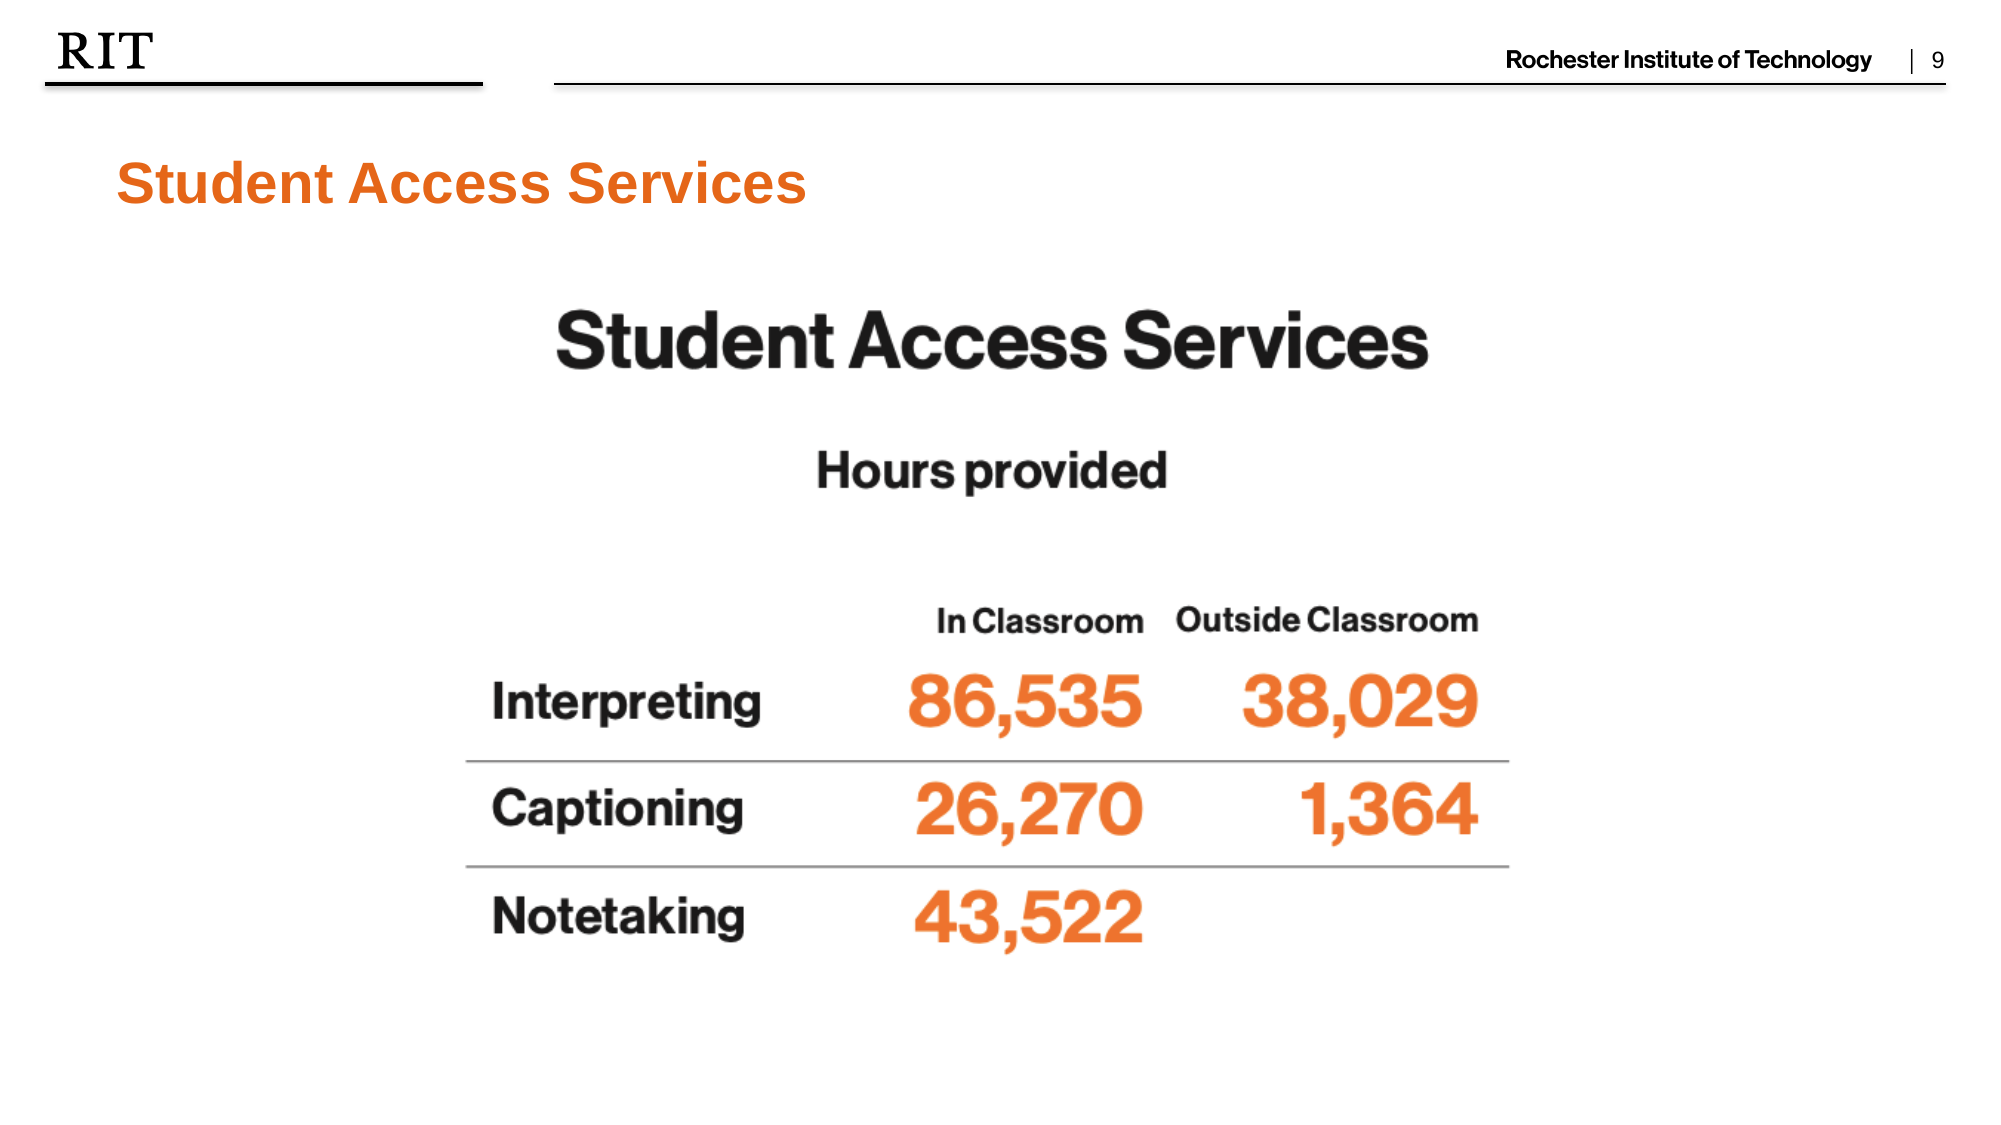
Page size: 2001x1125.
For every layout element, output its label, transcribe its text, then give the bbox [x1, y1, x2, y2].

picture [424, 275, 1576, 1018]
text_box Student Access Services [102, 138, 1388, 223]
picture [1507, 50, 1872, 72]
picture [53, 24, 156, 77]
